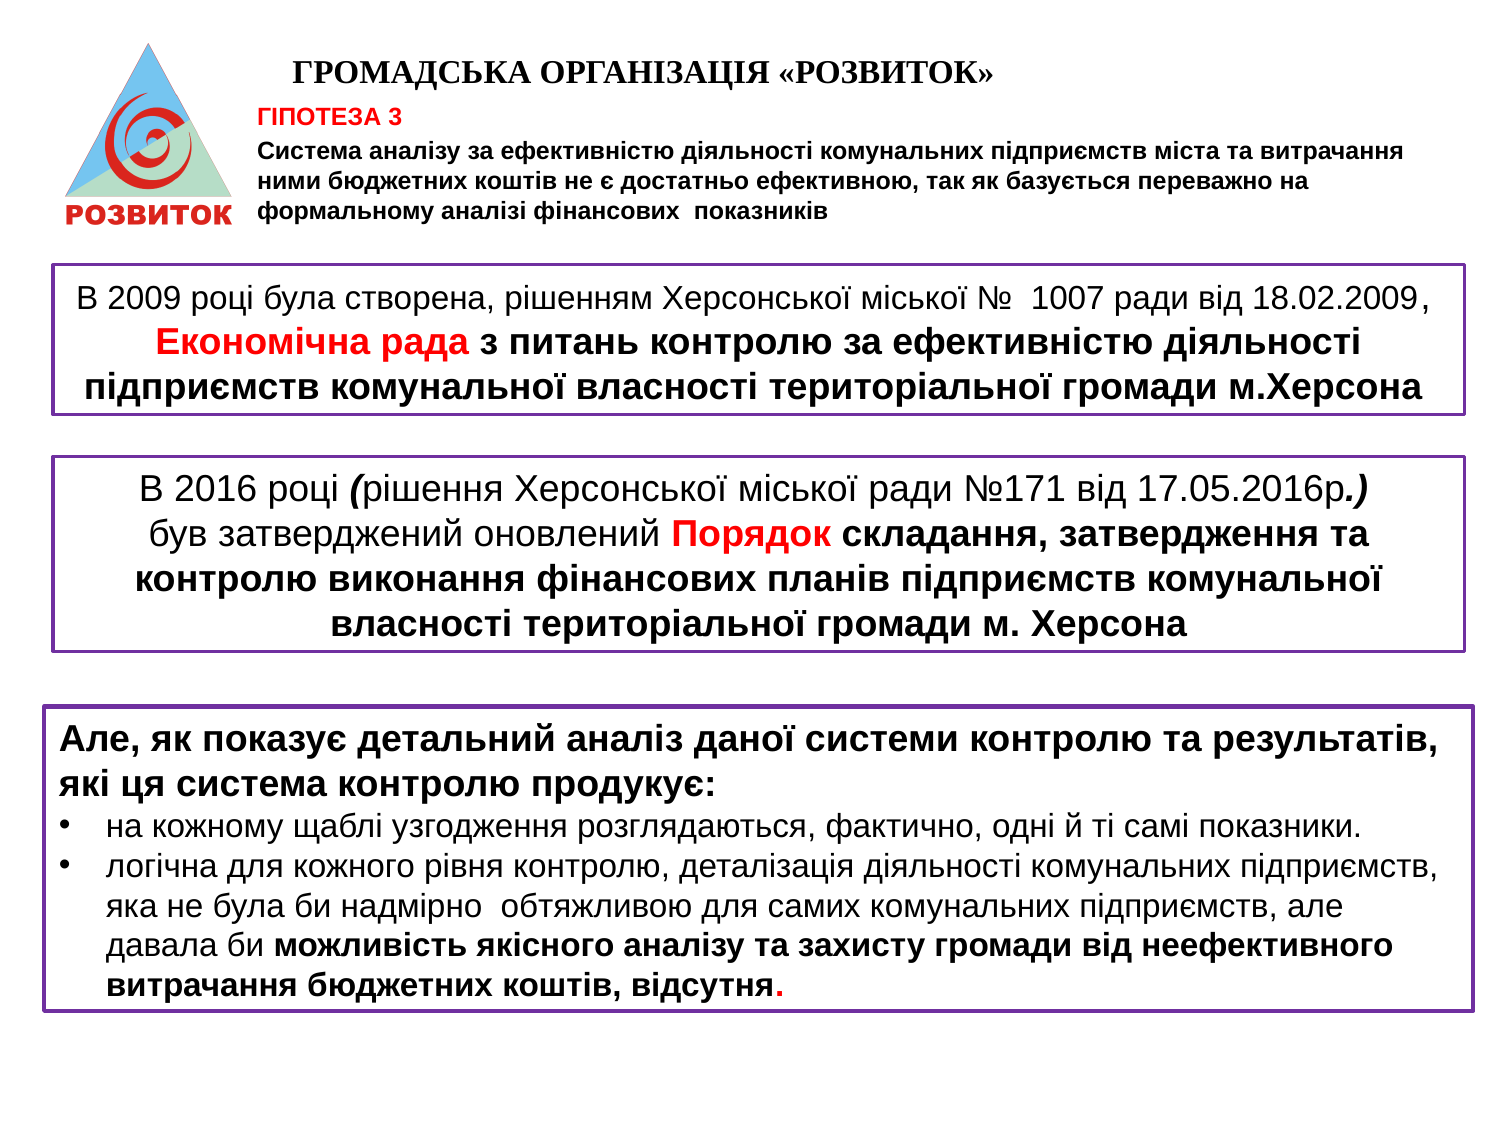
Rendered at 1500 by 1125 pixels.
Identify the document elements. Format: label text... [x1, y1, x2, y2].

text_box В 2016 році (рішення Херсонської міської ради №171 від 17.05.2016р.) був затверджений оновлений Порядок складання, затвердження та контролю виконання фінансових планів підприємств комунальної власності територіальної громади м. Херсона [53, 456, 1465, 652]
text_box Але, як показує детальний аналіз даної системи контролю та результатів, які ця система контролю продукує: на кожному щаблі узгодження розглядаються, фактично, одні й ті самі показники. логічна для кожного рівня контролю, деталізація діяльності комунальних підприємств, яка не була би надмірно обтяжливою для самих комунальних підприємств, але давала би можливість якісного аналізу та захисту громади від неефективного витрачання бюджетних коштів, відсутня. [44, 706, 1474, 1011]
text_box ГРОМАДСЬКА ОРГАНІЗАЦІЯ «РОЗВИТОК» [277, 37, 1341, 90]
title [64, 42, 232, 225]
subtitle ГІПОТЕЗА 3 Система аналізу за ефективністю діяльності комунальних підприємств міста та витрачання ними бюджетних коштів не є достатньо ефективною, так як базується переважно на формальному аналізі фінансових показників [242, 100, 1465, 212]
text_box В 2009 році була створена, рішенням Херсонської міської № 1007 ради від 18.02.2009, Економічна рада з питань контролю за ефективністю діяльності підприємств комунальної власності територіальної громади м.Херсона [53, 264, 1465, 415]
